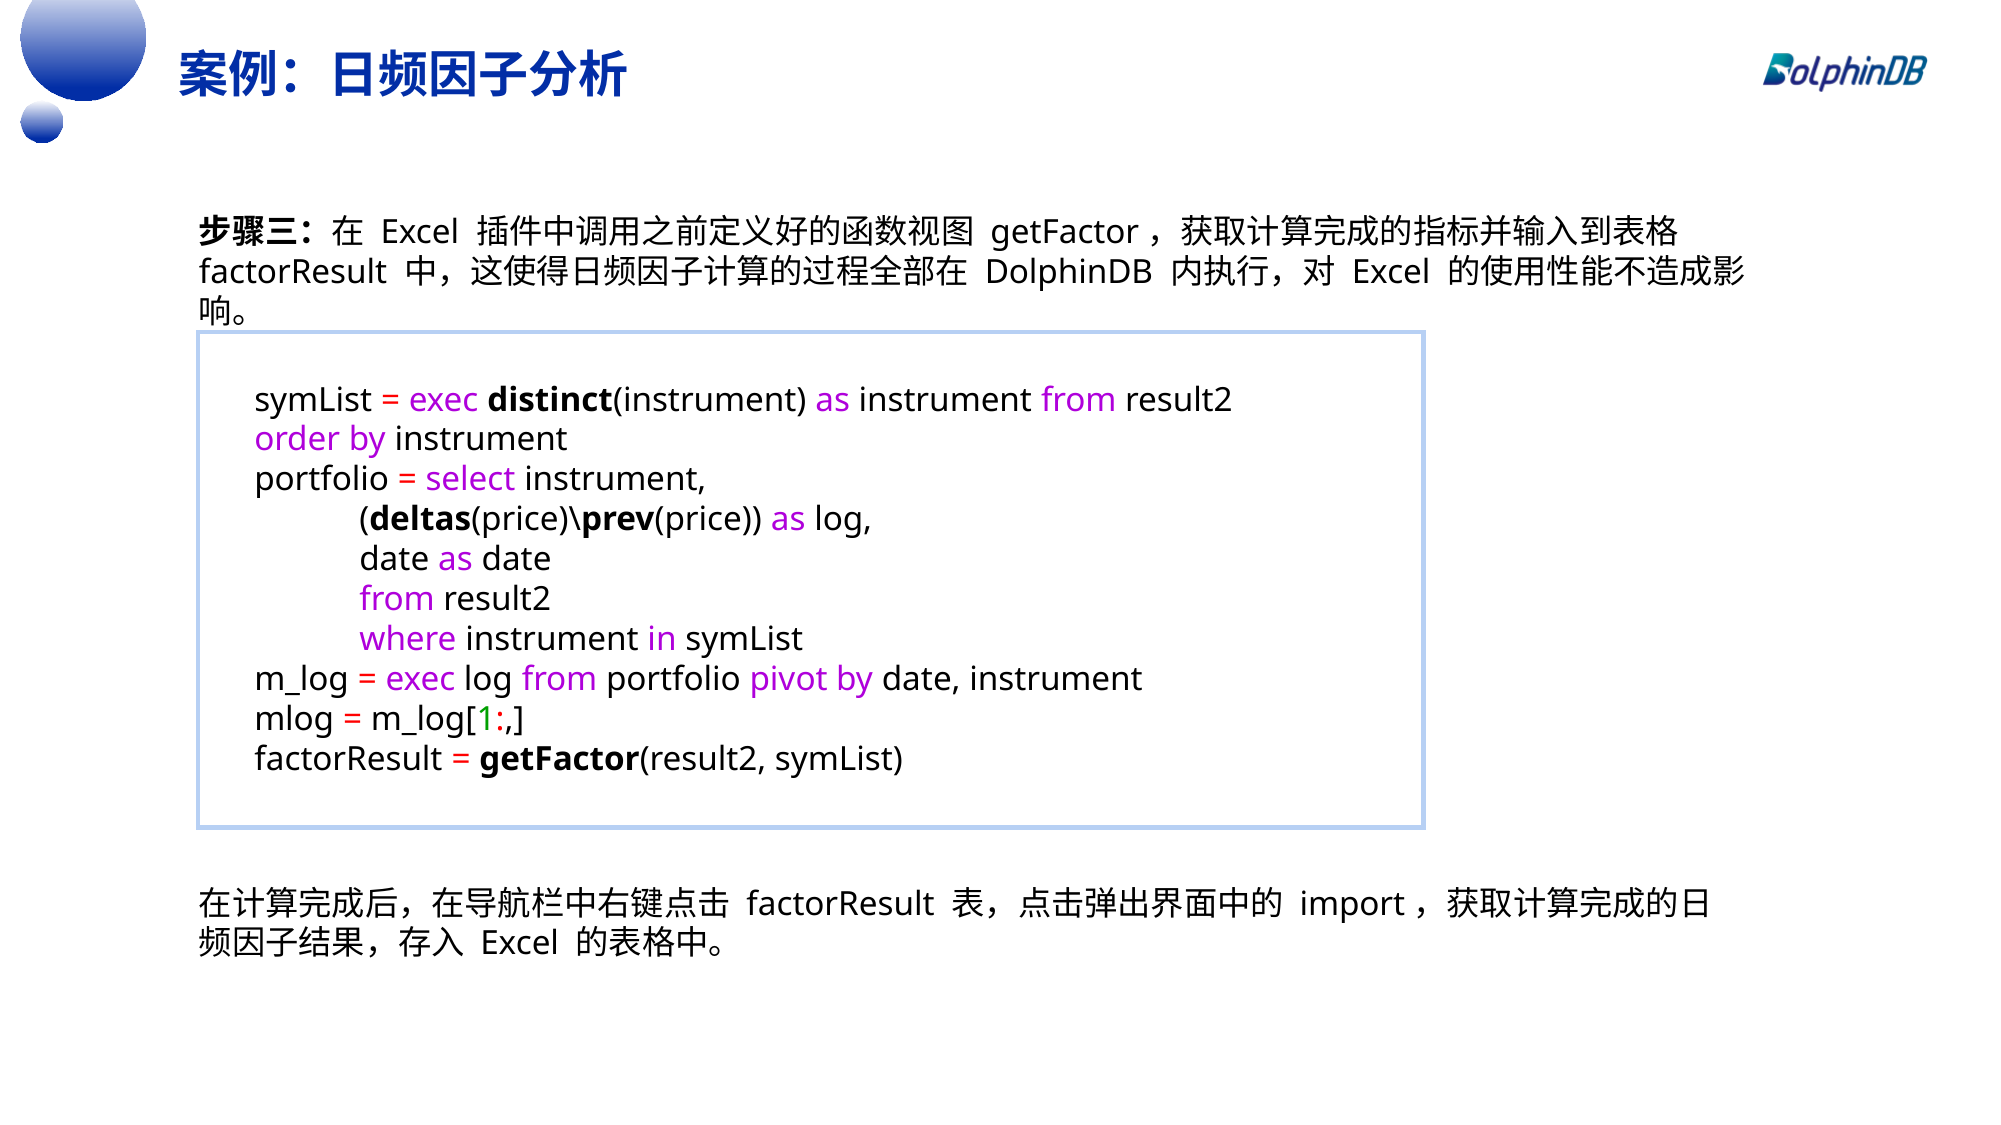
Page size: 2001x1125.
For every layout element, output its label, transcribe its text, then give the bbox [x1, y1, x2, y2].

text_box 案例：日频因子分析 [163, 35, 1545, 110]
text_box [197, 331, 1424, 829]
text_box [19, 99, 64, 144]
text_box 步骤三：在 Excel 插件中调用之前定义好的函数视图 getFactor，获取计算完成的指标并输入到表格 factorResult 中，这使得日频因子计算的过程全部在 DolphinDB 内执行，对 Excel 的使用性能不造成影响。 [184, 203, 1774, 338]
text_box [19, 0, 147, 102]
text_box symList = exec distinct(instrument) as instrument from result2 order by instrument portfolio = select instrument, (deltas(price)\prev(price)) as log, date as date from result2 where instrument in symList m_log = exec log from portfolio pivot by date, instrument mlog = m_log[1:,] factorResult = getFactor(result2, symList) [239, 370, 1271, 785]
text_box 在计算完成后，在导航栏中右键点击 factorResult 表，点击弹出界面中的 import，获取计算完成的日频因子结果，存入 Excel 的表格中。 [184, 874, 1742, 969]
picture [1755, 47, 1929, 93]
